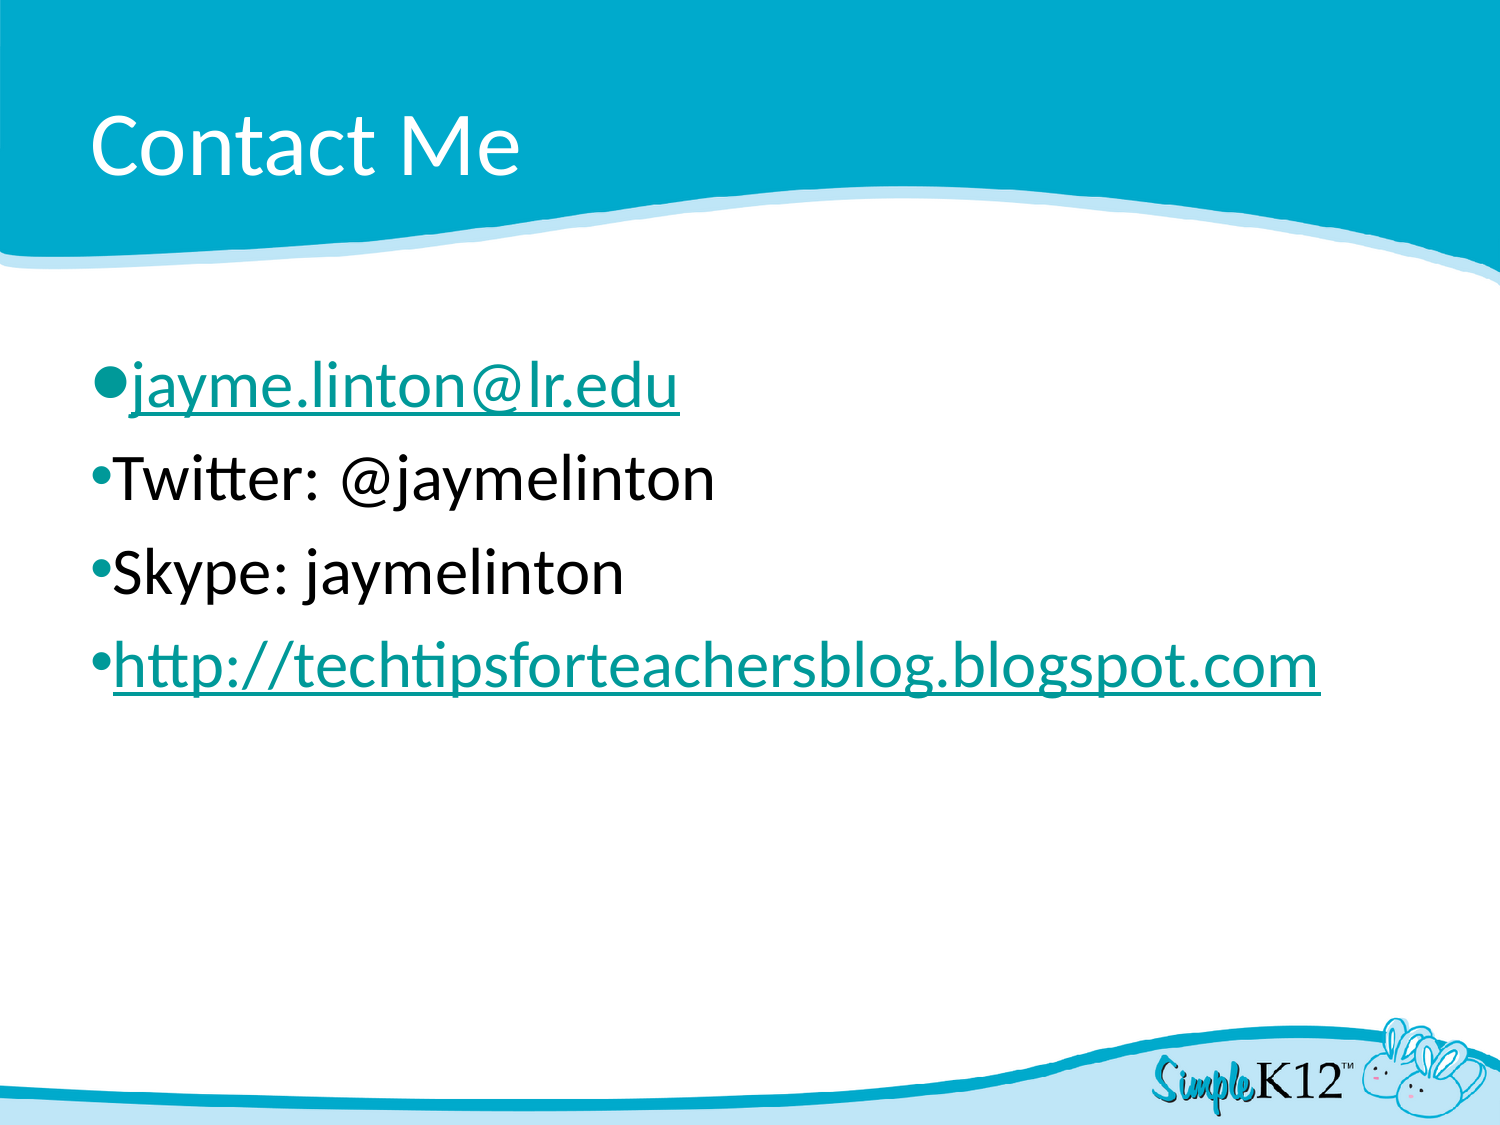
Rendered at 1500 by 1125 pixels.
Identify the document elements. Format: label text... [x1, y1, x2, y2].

list jayme.linton@lr.edu Twitter: @jaymelinton Skype: jaymelinton http://techtipsforteachersblog.blogspot.com [75, 275, 1425, 928]
title Contact Me [75, 37, 1425, 241]
picture [0, 0, 1500, 1125]
